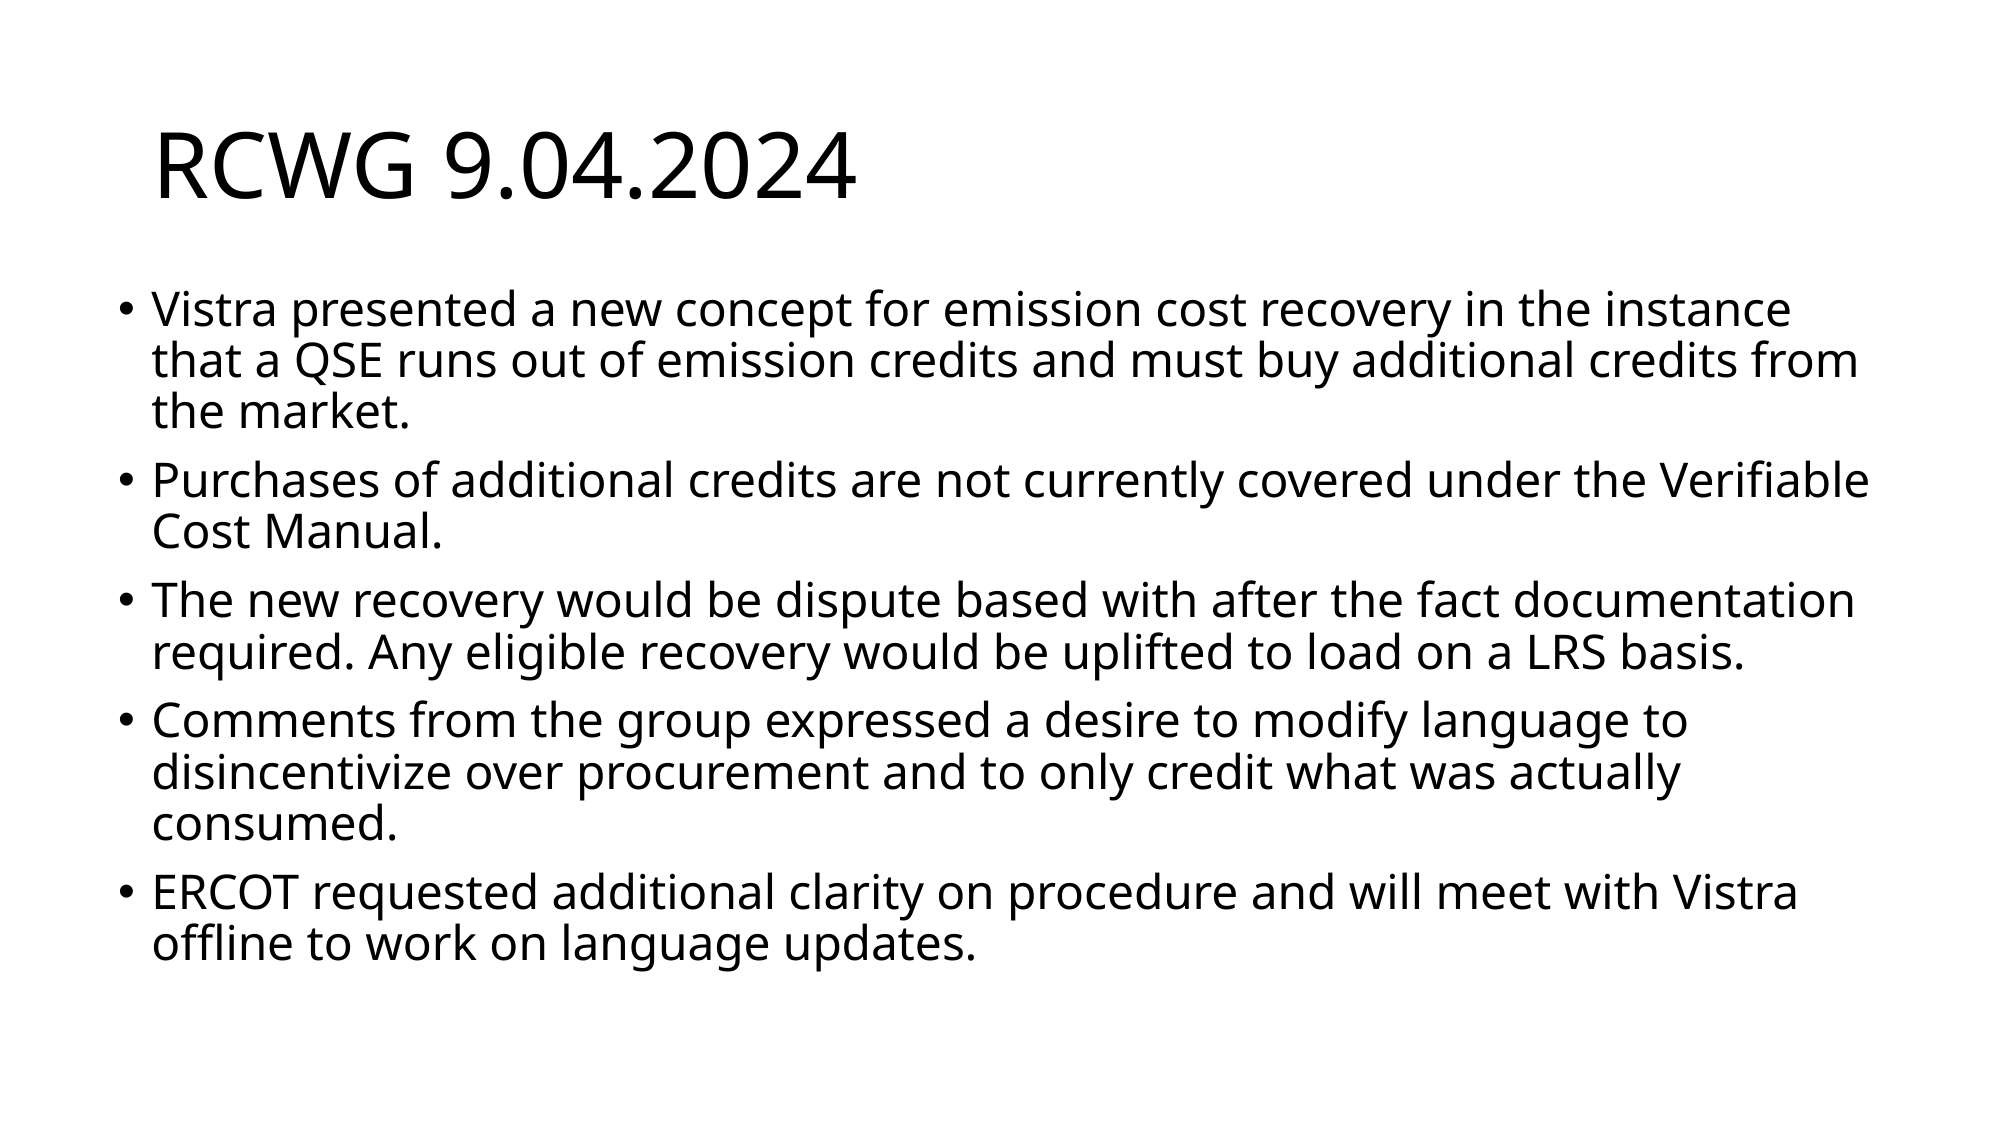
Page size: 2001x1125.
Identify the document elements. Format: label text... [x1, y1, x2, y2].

list Vistra presented a new concept for emission cost recovery in the instance that a QSE runs out of emission credits and must buy additional credits from the market. Purchases of additional credits are not currently covered under the Verifiable Cost Manual. The new recovery would be dispute based with after the fact documentation required. Any eligible recovery would be uplifted to load on a LRS basis. Comments from the group expressed a desire to modify language to disincentivize over procurement and to only credit what was actually consumed. ERCOT requested additional clarity on procedure and will meet with Vistra offline to work on language updates. [103, 277, 1897, 992]
title RCWG 9.04.2024 [137, 59, 1863, 277]
